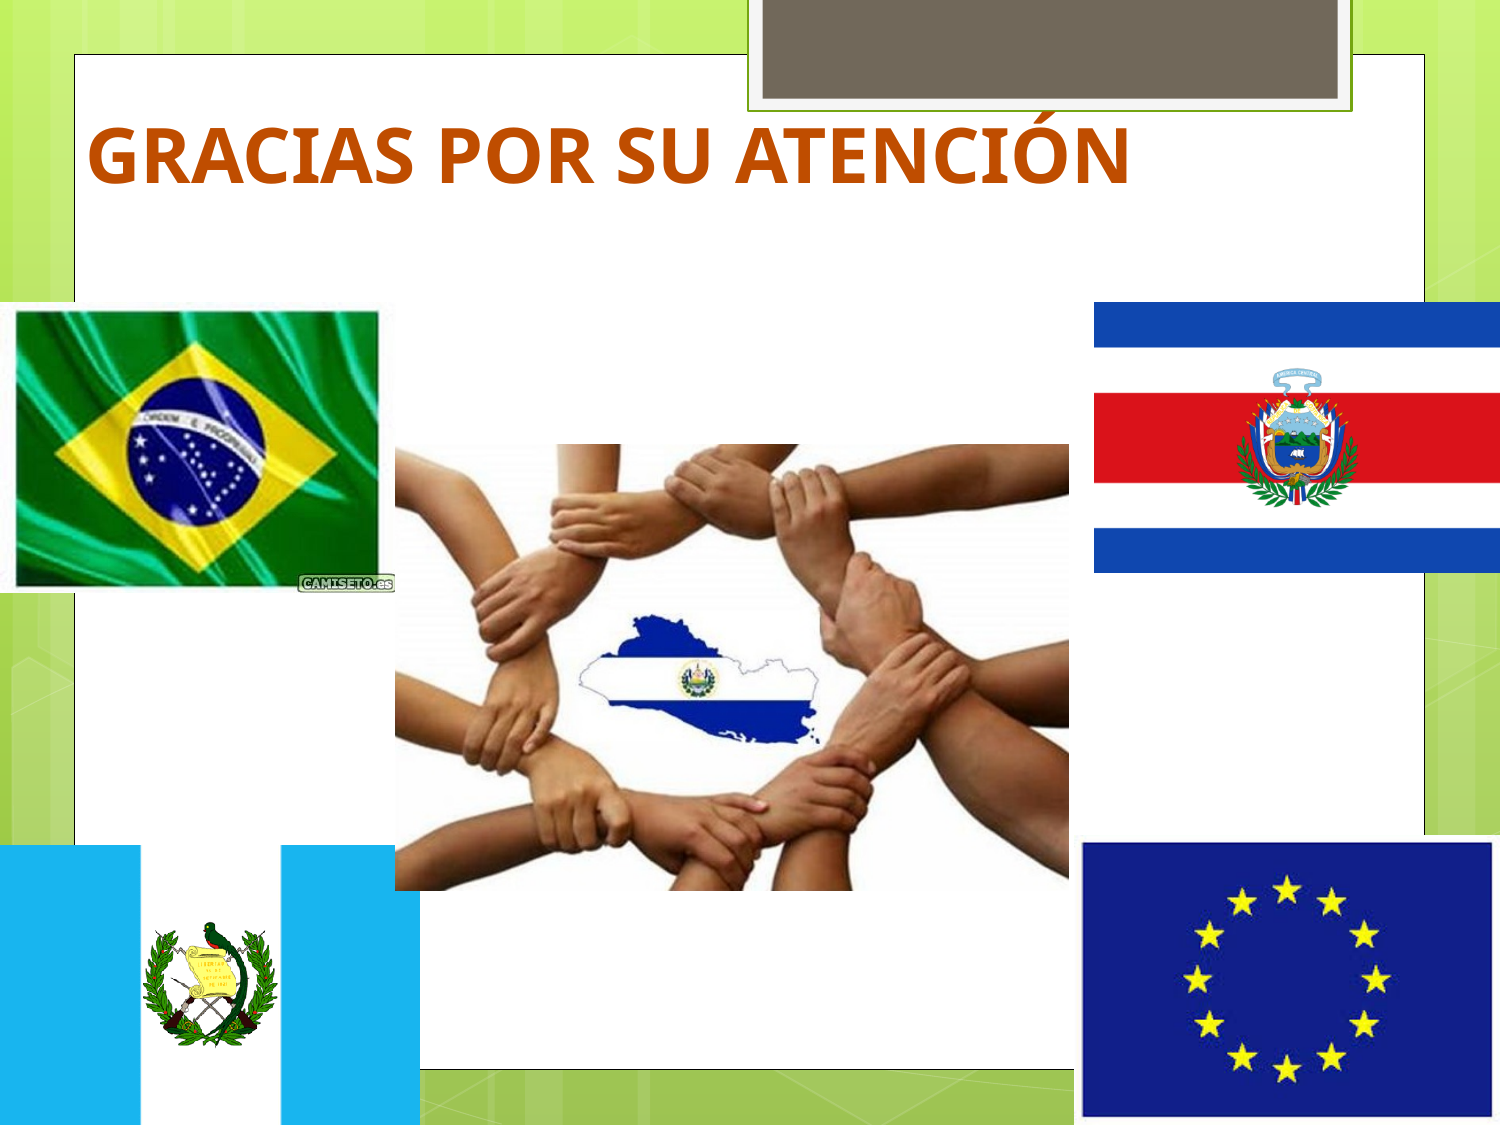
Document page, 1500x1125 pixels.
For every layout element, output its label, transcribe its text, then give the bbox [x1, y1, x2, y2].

picture [1074, 835, 1500, 1125]
title GRACIAS POR SU ATENCIÓN [70, 19, 1223, 207]
picture [0, 302, 1070, 1125]
picture [1093, 302, 1500, 574]
